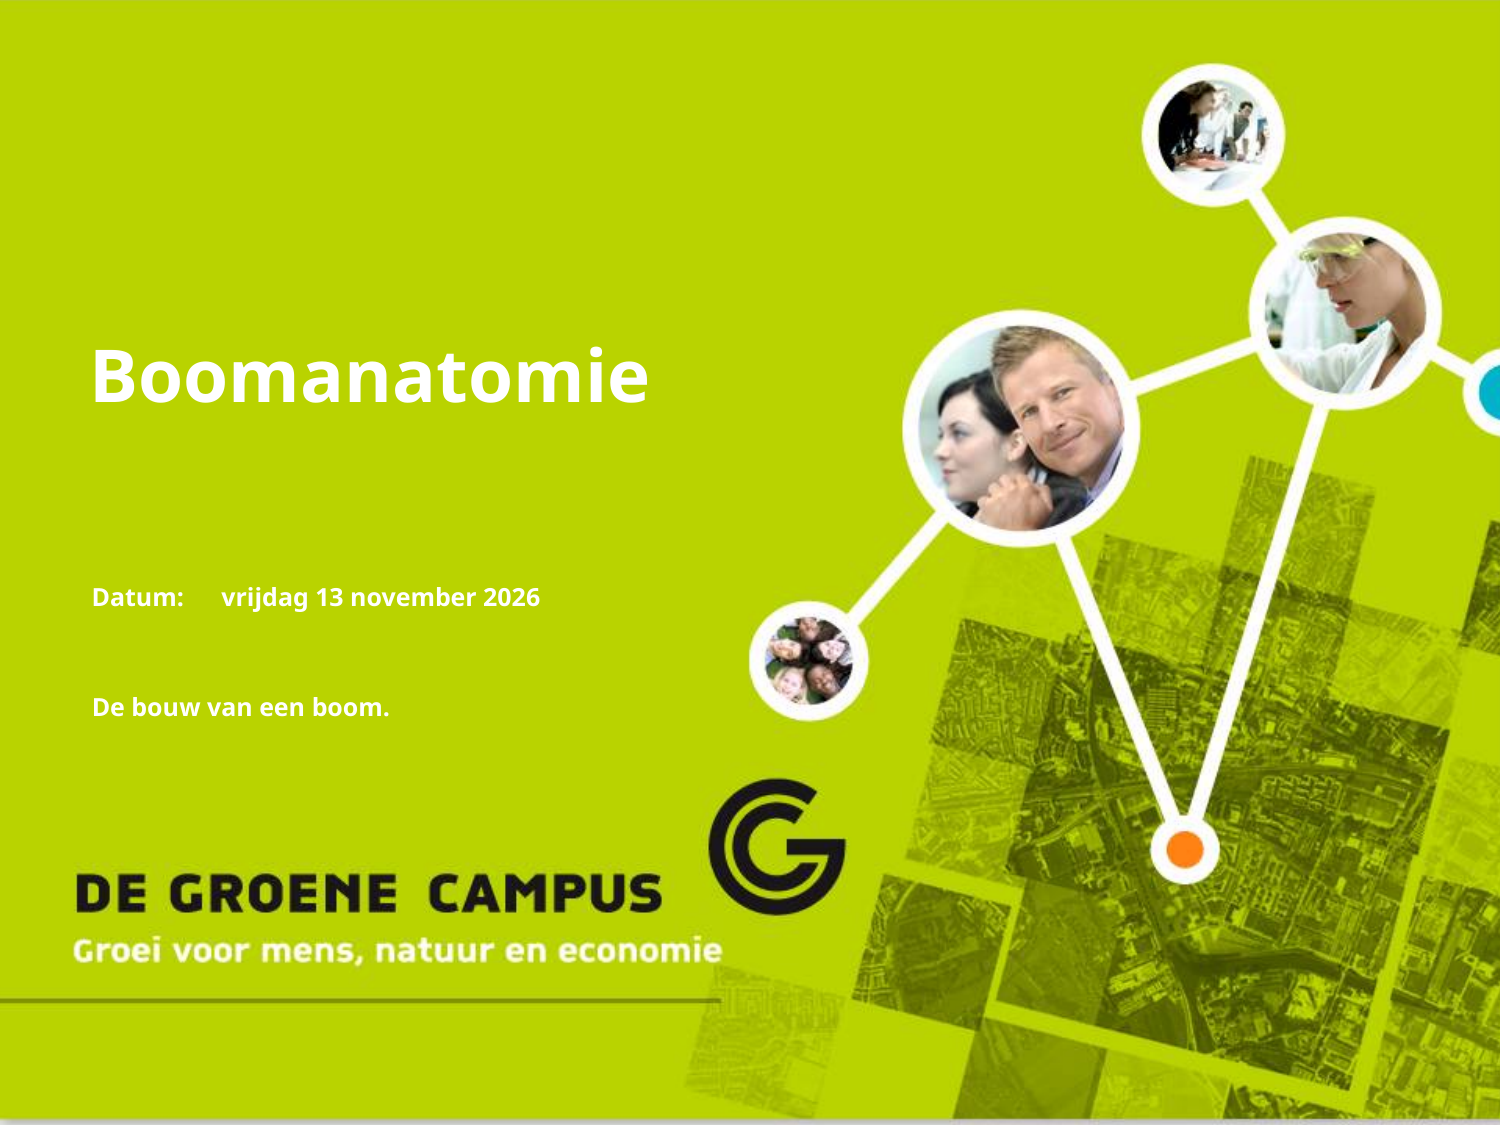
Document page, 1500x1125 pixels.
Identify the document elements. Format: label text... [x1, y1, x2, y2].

subtitle De bouw van een boom. [76, 660, 762, 752]
title Boomanatomie [74, 184, 762, 563]
slide_number woensdag 9 maart 2016 [206, 574, 762, 645]
picture [0, 0, 1500, 1125]
